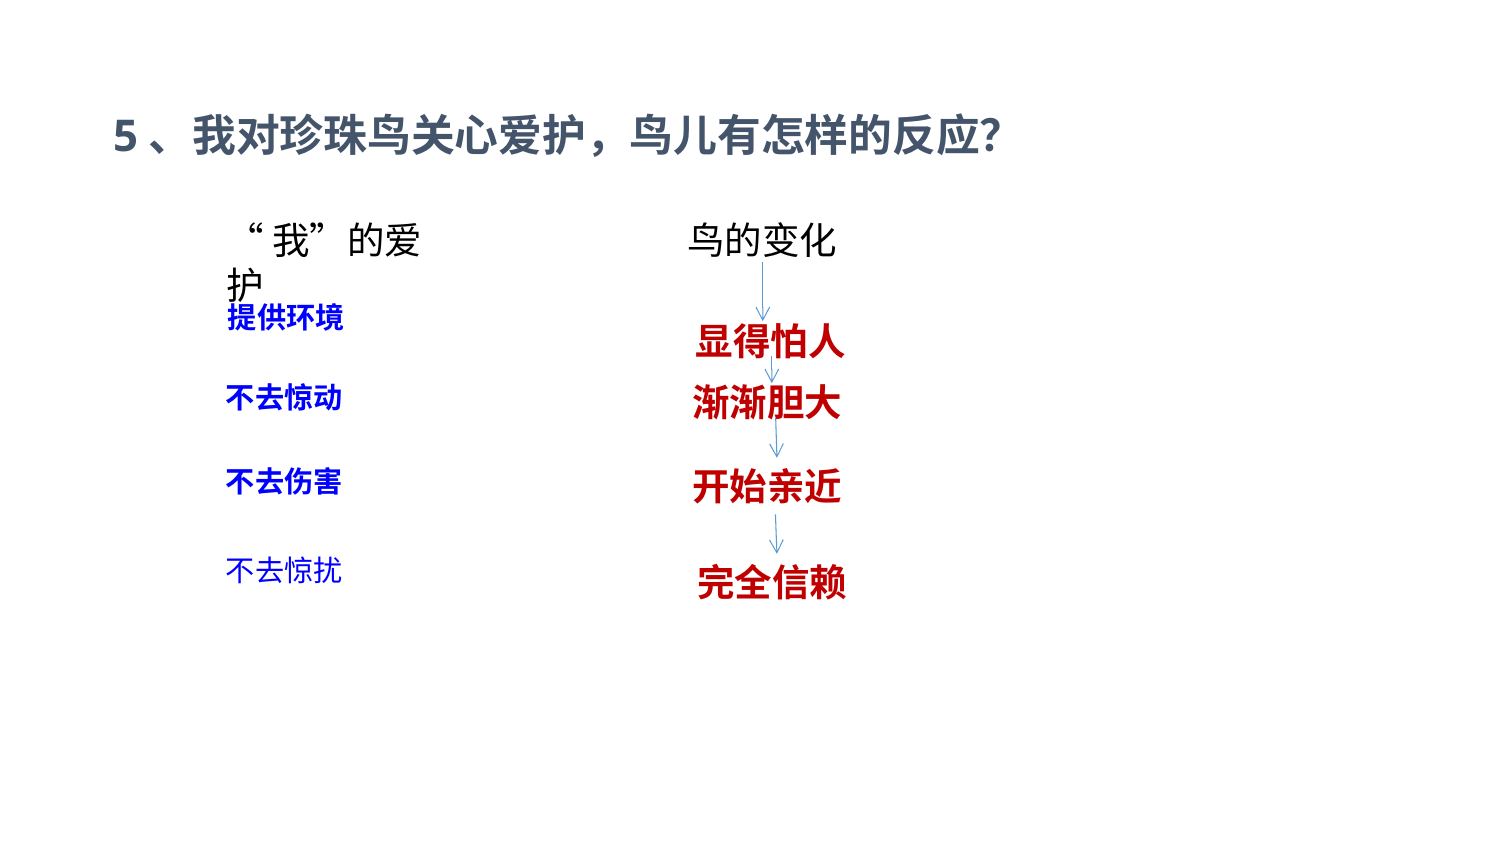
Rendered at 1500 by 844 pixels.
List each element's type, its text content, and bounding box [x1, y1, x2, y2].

text_box 显得怕人 [666, 312, 911, 369]
text_box 渐渐胆大 [667, 373, 911, 430]
text_box 提供环境 [202, 293, 516, 340]
text_box 不去惊扰 [214, 546, 364, 593]
text_box 开始亲近 [667, 457, 868, 514]
text_box 完全信赖 [685, 553, 911, 610]
text_box 5、我对珍珠鸟关心爱护，鸟儿有怎样的反应？ [101, 102, 1333, 219]
text_box 不去伤害 [214, 457, 389, 504]
text_box “我”的爱护 [214, 211, 460, 293]
text_box 鸟的变化 [676, 211, 1083, 268]
text_box 不去惊动 [214, 373, 415, 420]
